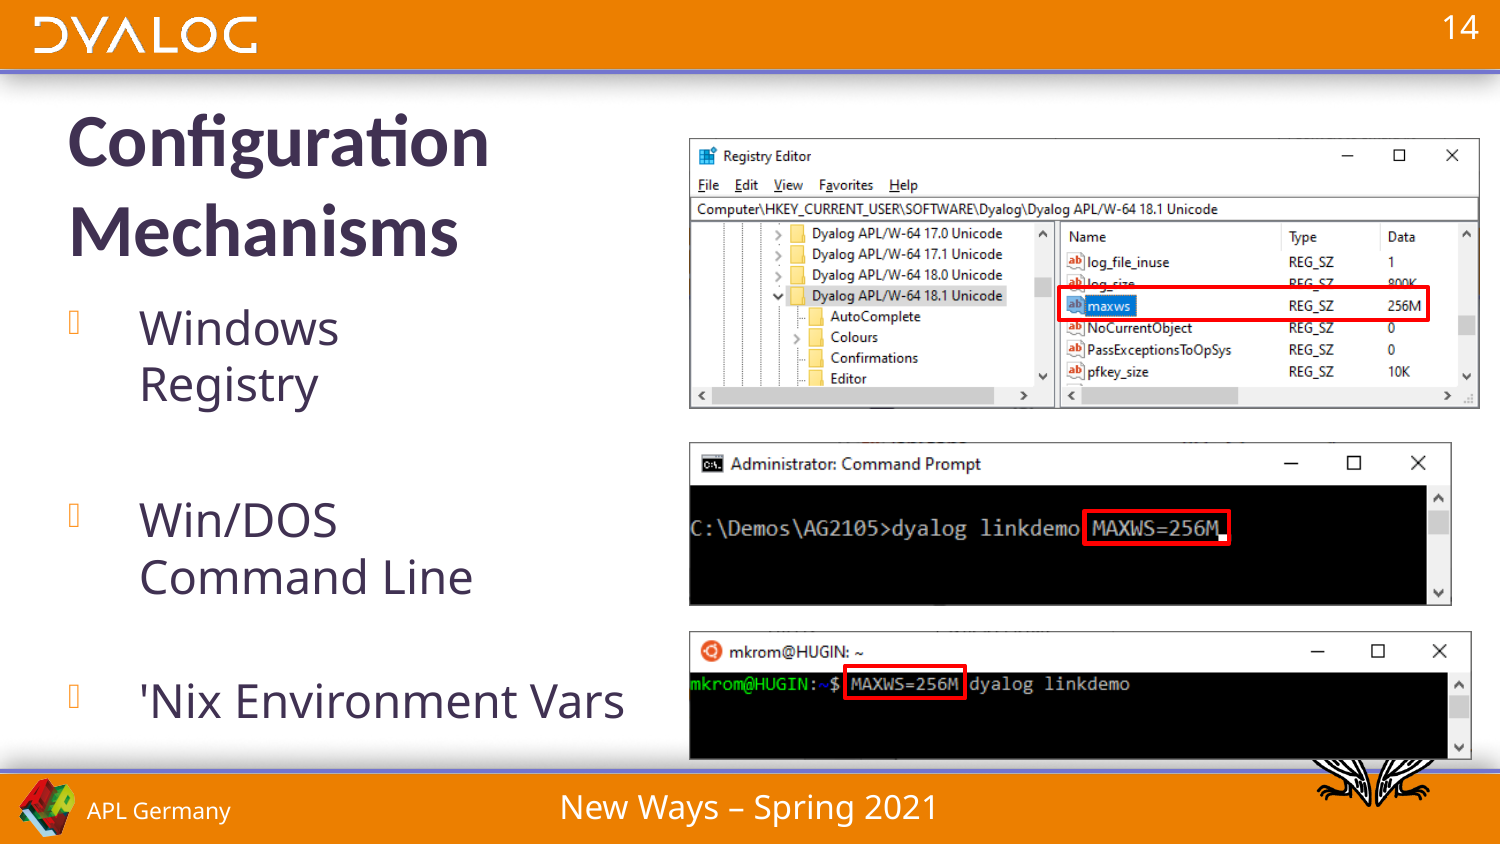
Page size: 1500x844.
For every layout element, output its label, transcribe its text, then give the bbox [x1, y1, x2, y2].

list Windows Registry Win/DOS Command Line 'Nix Environment Vars [53, 222, 1444, 740]
picture [689, 442, 1452, 607]
picture [0, 631, 1500, 844]
picture [689, 137, 1480, 409]
picture [0, 0, 1500, 108]
title Configuration Mechanisms [53, 132, 1444, 222]
